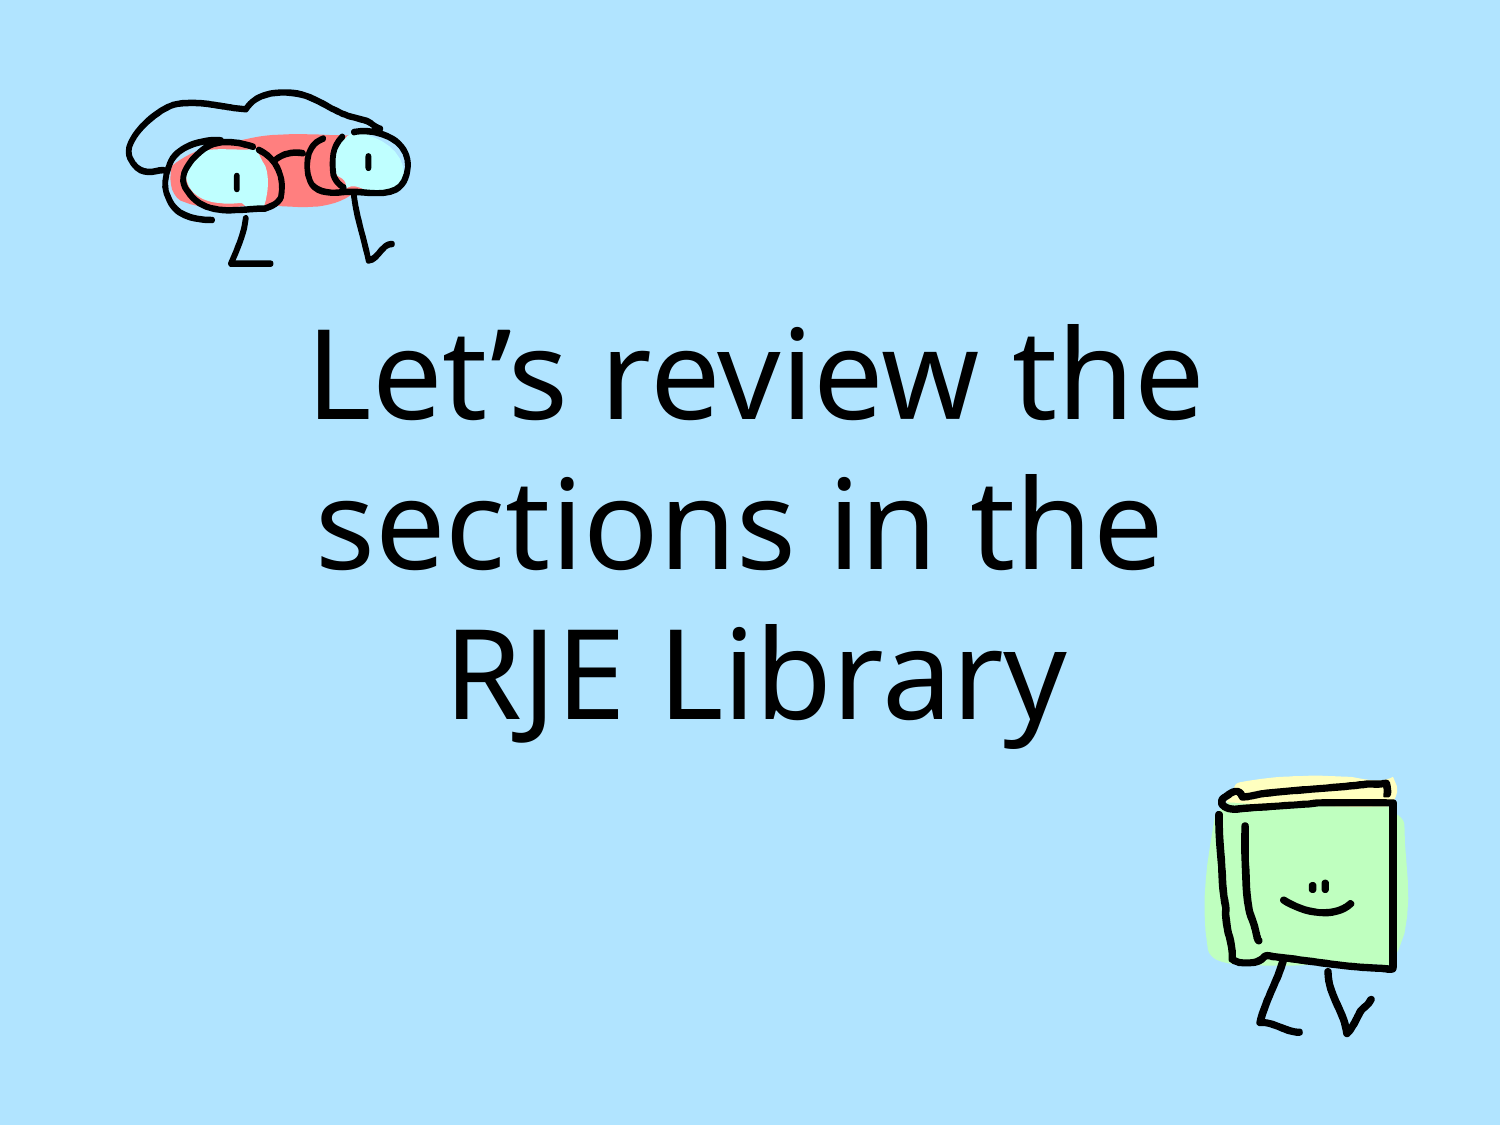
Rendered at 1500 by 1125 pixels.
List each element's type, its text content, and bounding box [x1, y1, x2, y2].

picture [1199, 774, 1420, 1038]
text_box Let’s review the sections in the RJE Library [87, 287, 1425, 753]
picture [124, 87, 413, 268]
